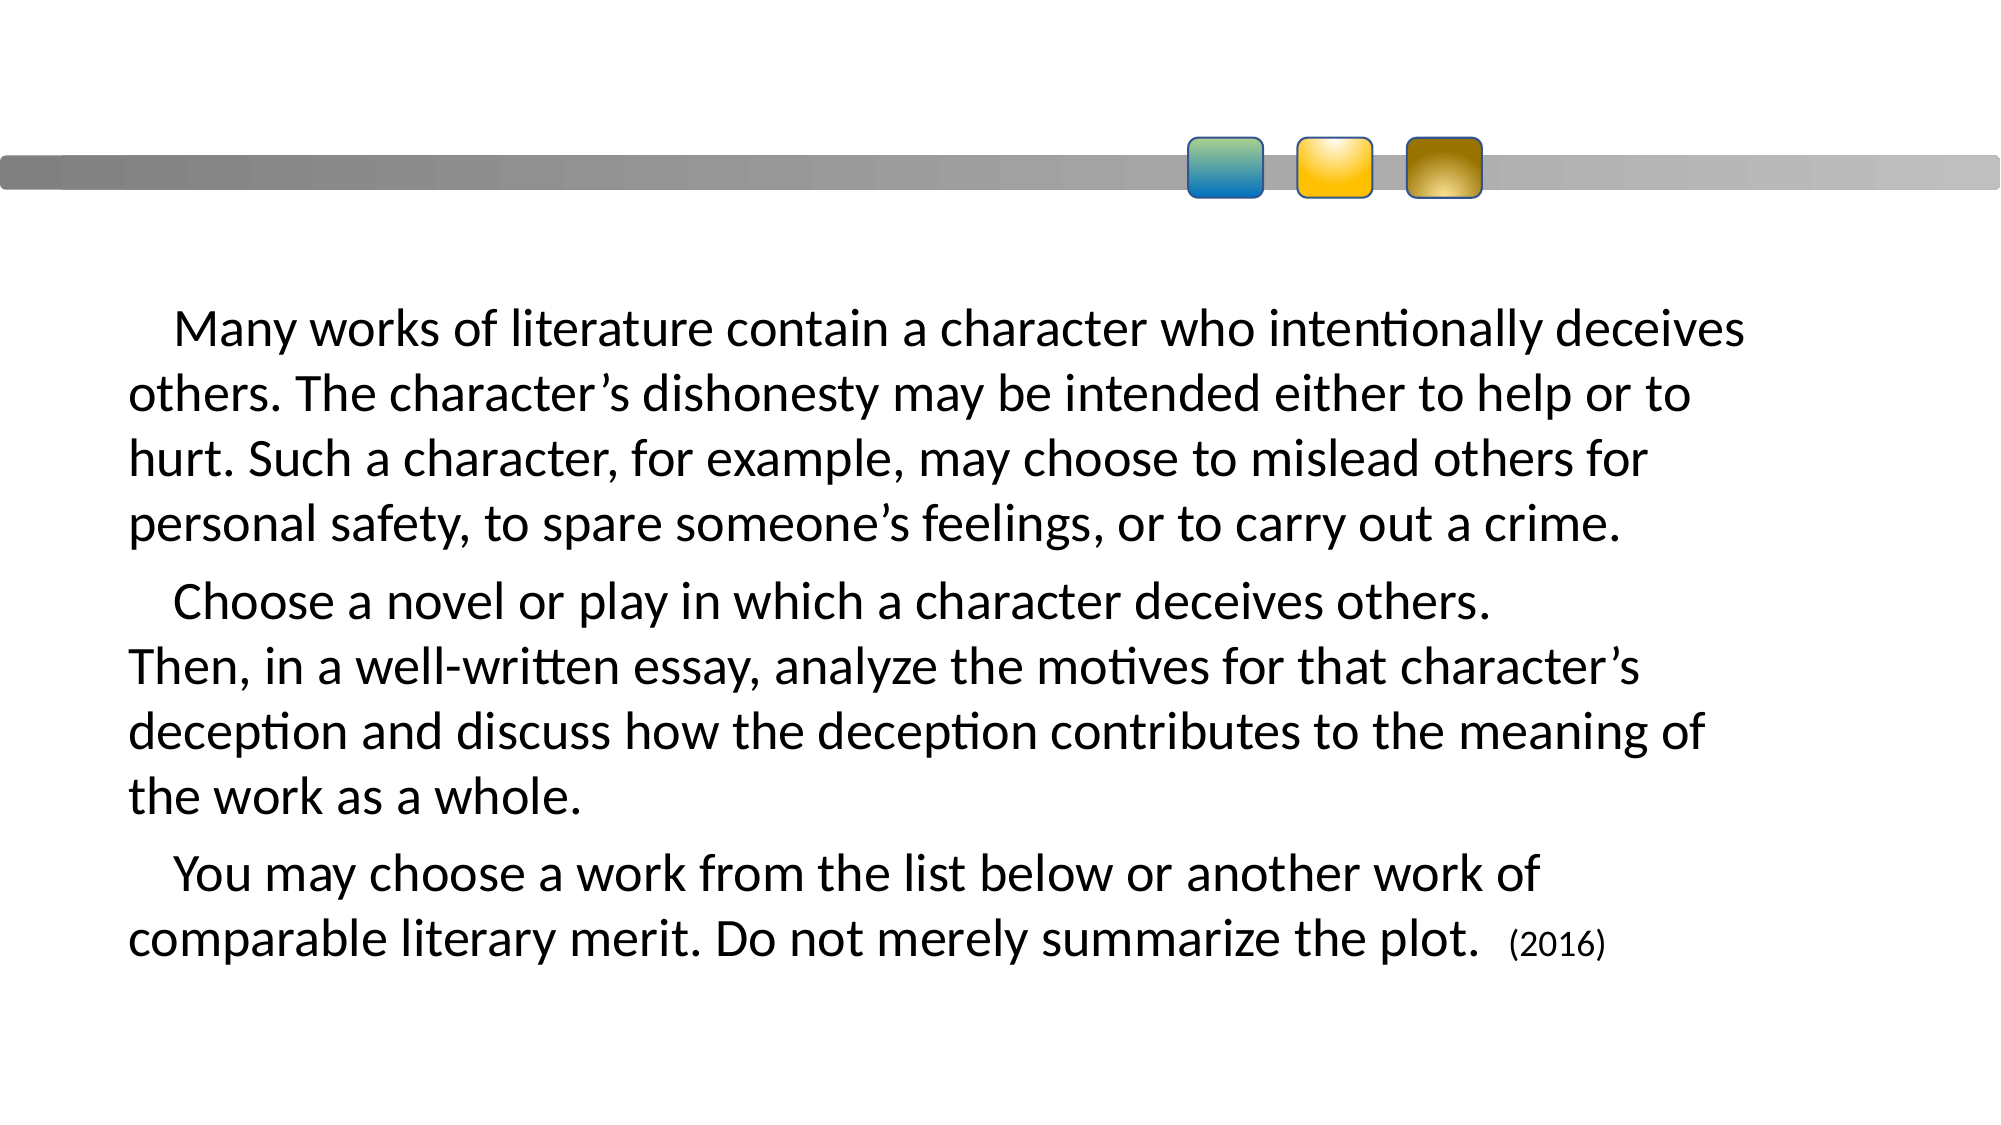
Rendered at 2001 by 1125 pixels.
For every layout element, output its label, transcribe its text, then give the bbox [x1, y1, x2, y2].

text_box [1264, 154, 1296, 191]
text_box [1187, 136, 1265, 199]
text_box [1296, 136, 1374, 199]
text_box [1483, 154, 2000, 191]
text_box [1405, 136, 1483, 199]
text_box [0, 154, 1187, 191]
text_box [1374, 154, 1406, 191]
list Many works of literature contain a character who intentionally deceives others. The character’s dishonesty may be intended either to help or to hurt. Such a character, for example, may choose to mislead others for personal safety, to spare someone’s feelings, or to carry out a crime. Choose a novel or play in which a character deceives others. Then, in a well-written essay, analyze the motives for that character’s deception and discuss how the deception contributes to the meaning of the work as a whole. You may choose a work from the list below or another work of comparable literary merit. Do not merely summarize the plot. (2016) [113, 285, 1779, 987]
